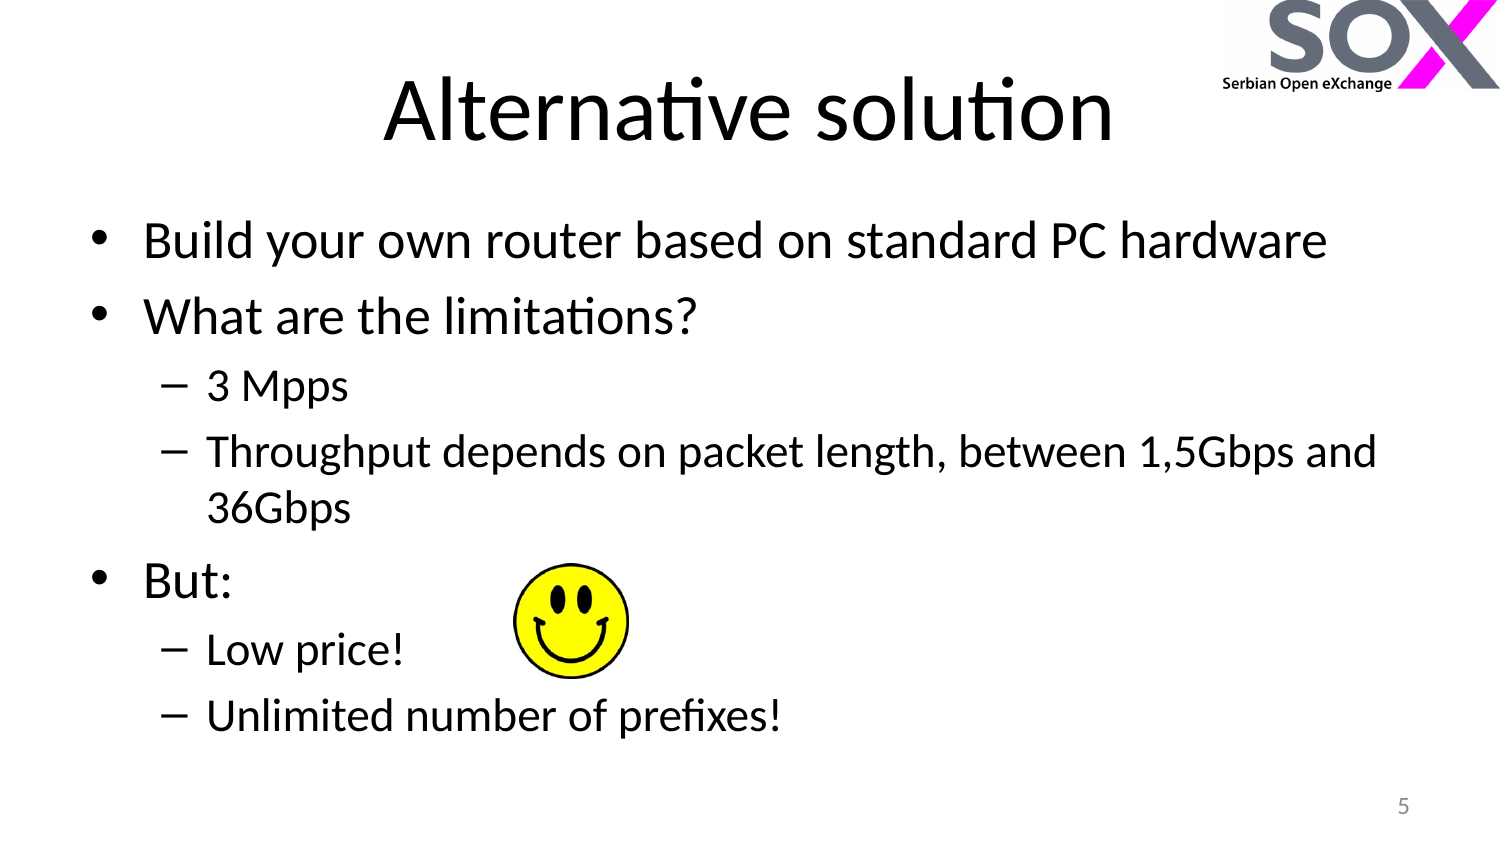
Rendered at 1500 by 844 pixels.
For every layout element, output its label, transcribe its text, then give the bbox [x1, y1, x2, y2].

picture [513, 563, 629, 679]
slide_number 5 [1074, 782, 1425, 827]
title Alternative solution [75, 33, 1425, 175]
picture [1223, 0, 1500, 92]
list Build your own router based on standard PC hardware What are the limitations? 3 Mpps Throughput depends on packet length, between 1,5Gbps and 36Gbps But: Low price! Unlimited number of prefixes! [75, 196, 1425, 754]
